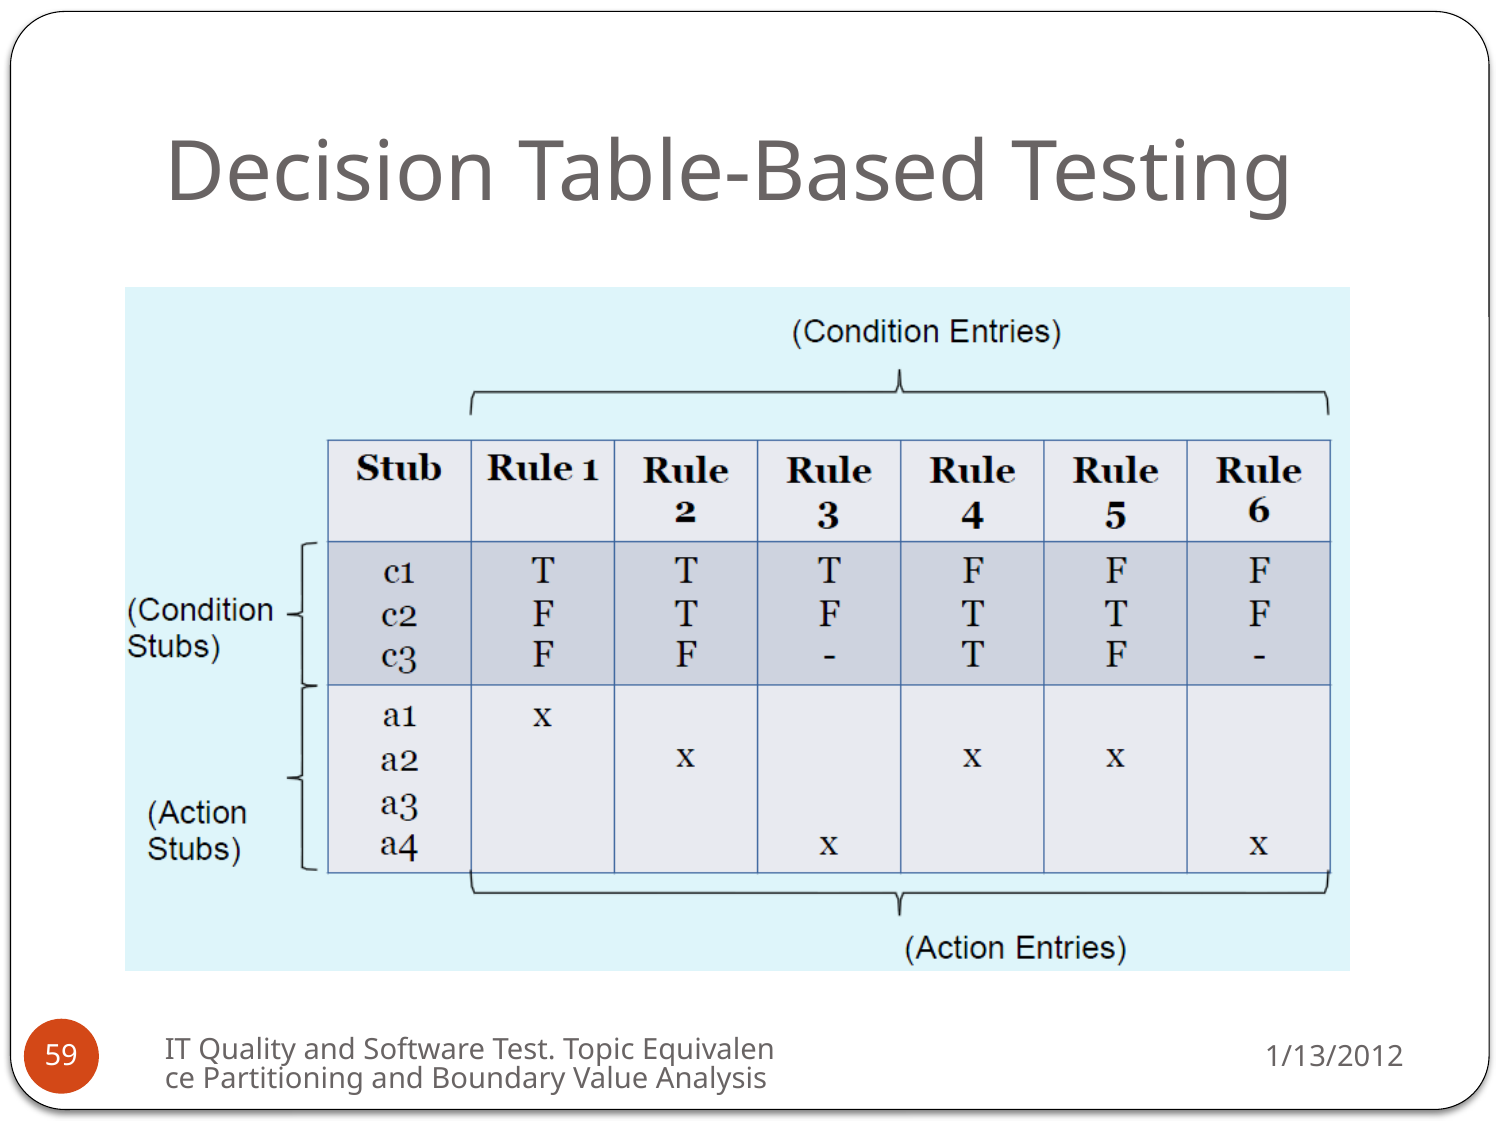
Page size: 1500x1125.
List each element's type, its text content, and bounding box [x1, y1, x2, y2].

footer IT Quality and Software Test. Topic Equivalence Partitioning and Boundary Value Analysis [150, 1012, 800, 1088]
title Decision Table-Based Testing [150, 45, 1425, 233]
slide_number 59 [23, 1018, 99, 1094]
picture [124, 287, 1351, 972]
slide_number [1012, 1015, 1419, 1094]
